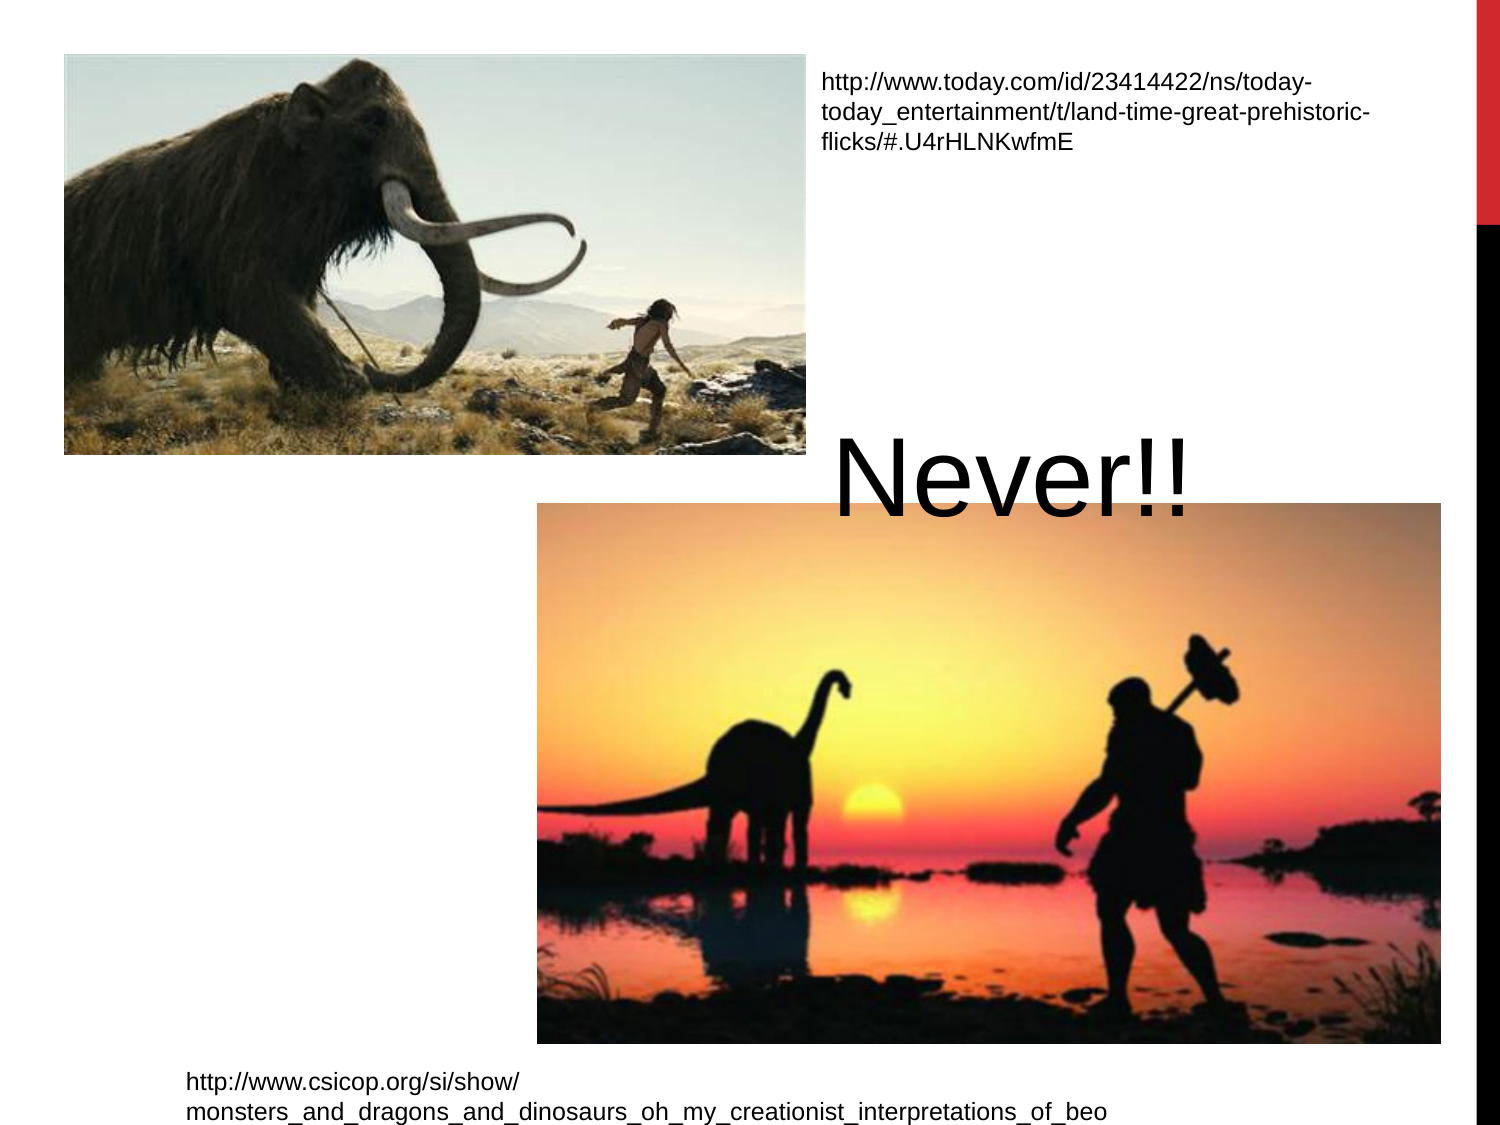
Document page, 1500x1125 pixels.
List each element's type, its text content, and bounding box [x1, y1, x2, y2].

picture [64, 54, 806, 456]
text_box http://www.today.com/id/23414422/ns/today-today_entertainment/t/land-time-great-prehistoric-flicks/#.U4rHLNKwfmE [814, 57, 1400, 163]
text_box http://www.csicop.org/si/show/monsters_and_dragons_and_dinosaurs_oh_my_creationist_interpretations_of_beo [171, 1058, 1459, 1125]
picture [536, 502, 1442, 1045]
text_box Never!! [816, 397, 1210, 497]
